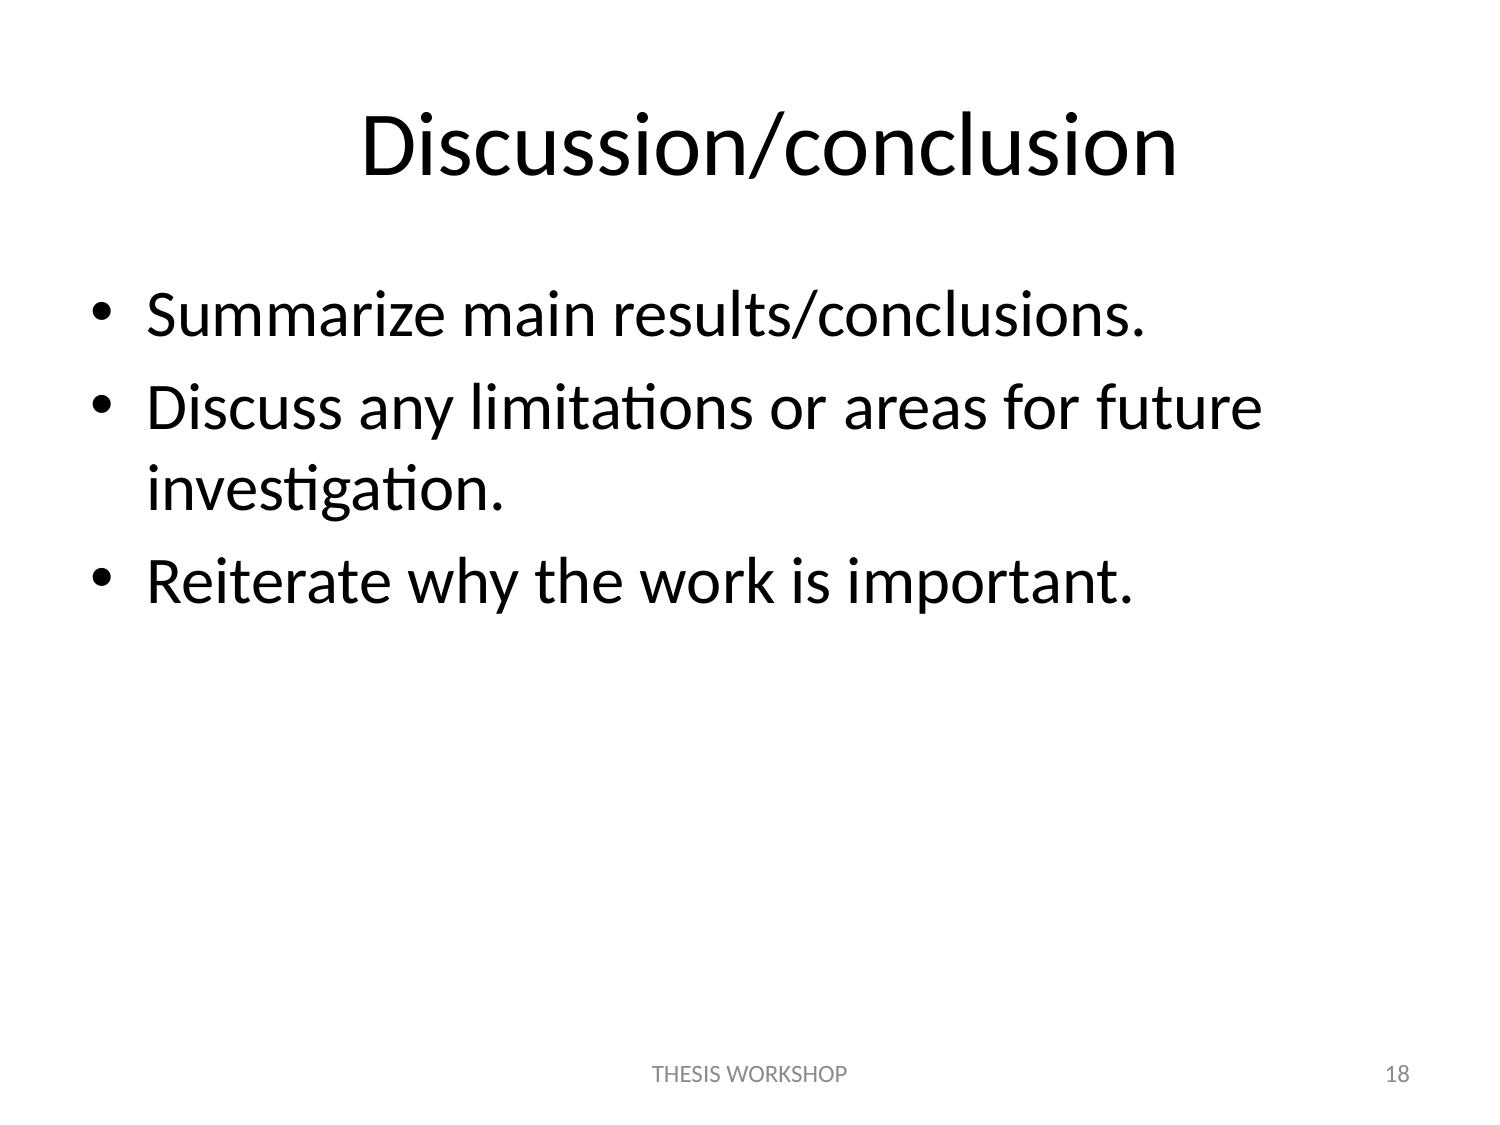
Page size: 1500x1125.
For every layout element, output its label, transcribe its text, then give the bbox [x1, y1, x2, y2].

slide_number 18 [1074, 1042, 1425, 1103]
list Summarize main results/conclusions. Discuss any limitations or areas for future investigation. Reiterate why the work is important. [75, 262, 1425, 1005]
title Discussion/conclusion [75, 45, 1425, 233]
footer THESIS WORKSHOP [512, 1042, 988, 1103]
